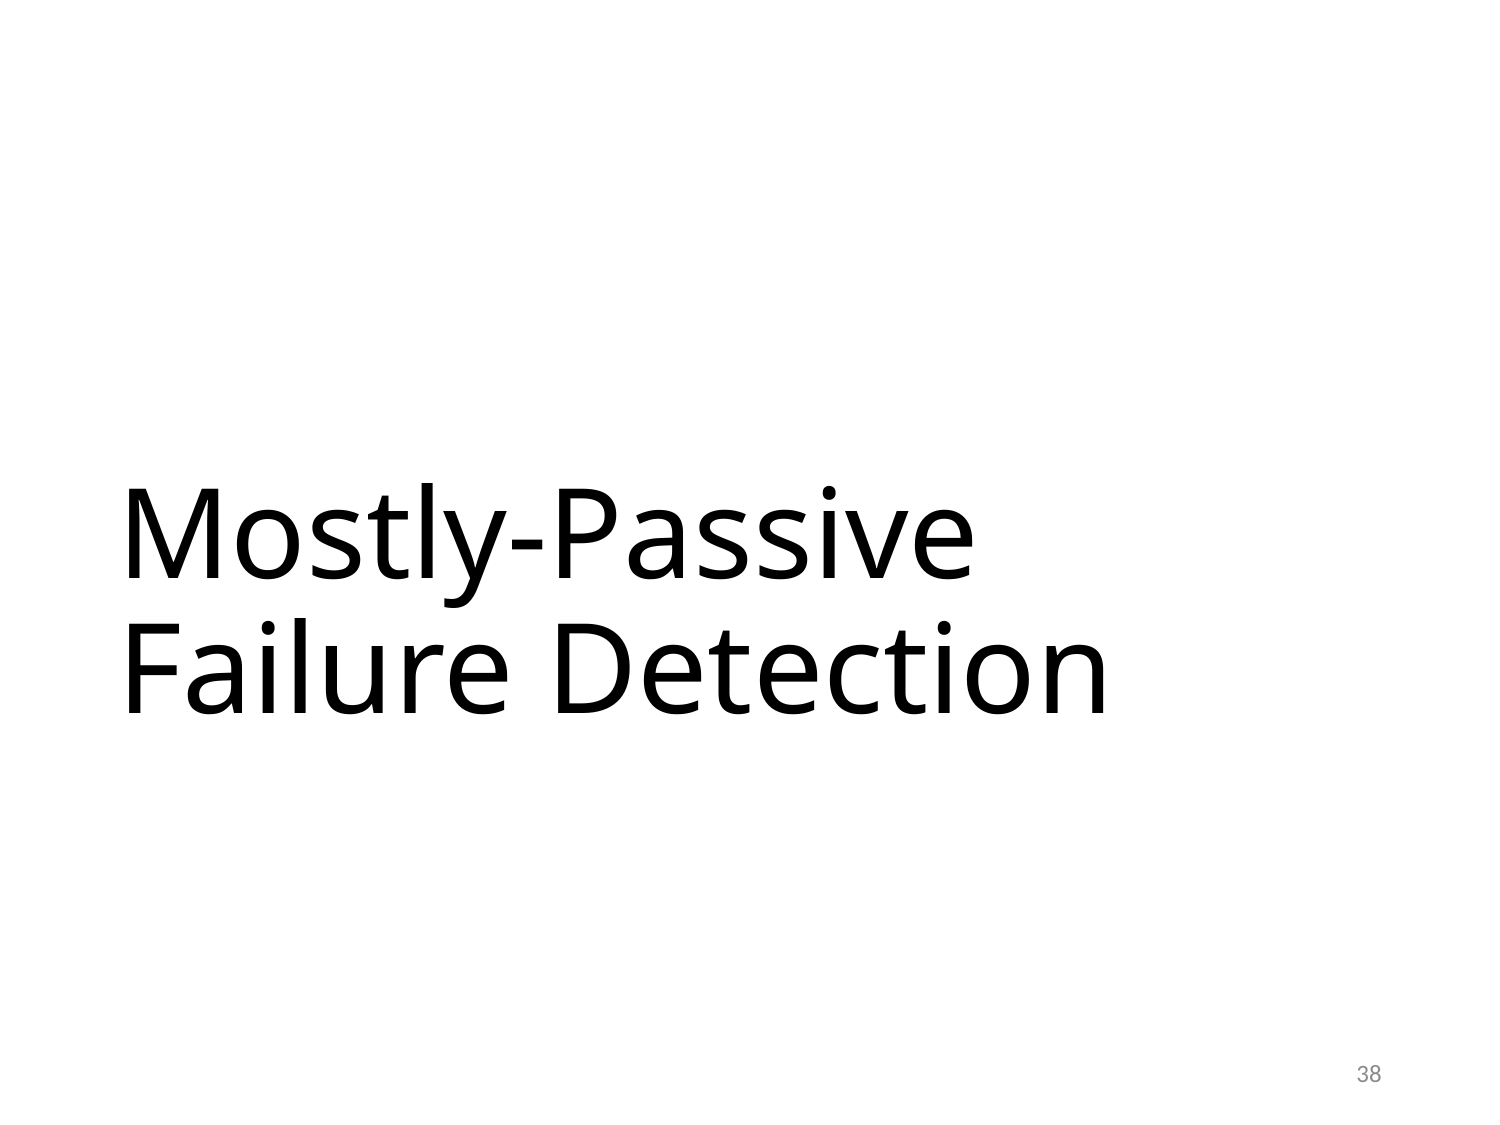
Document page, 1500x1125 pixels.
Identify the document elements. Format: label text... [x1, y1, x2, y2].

slide_number 38 [1059, 1042, 1397, 1103]
title Mostly-Passive Failure Detection [102, 280, 1397, 749]
